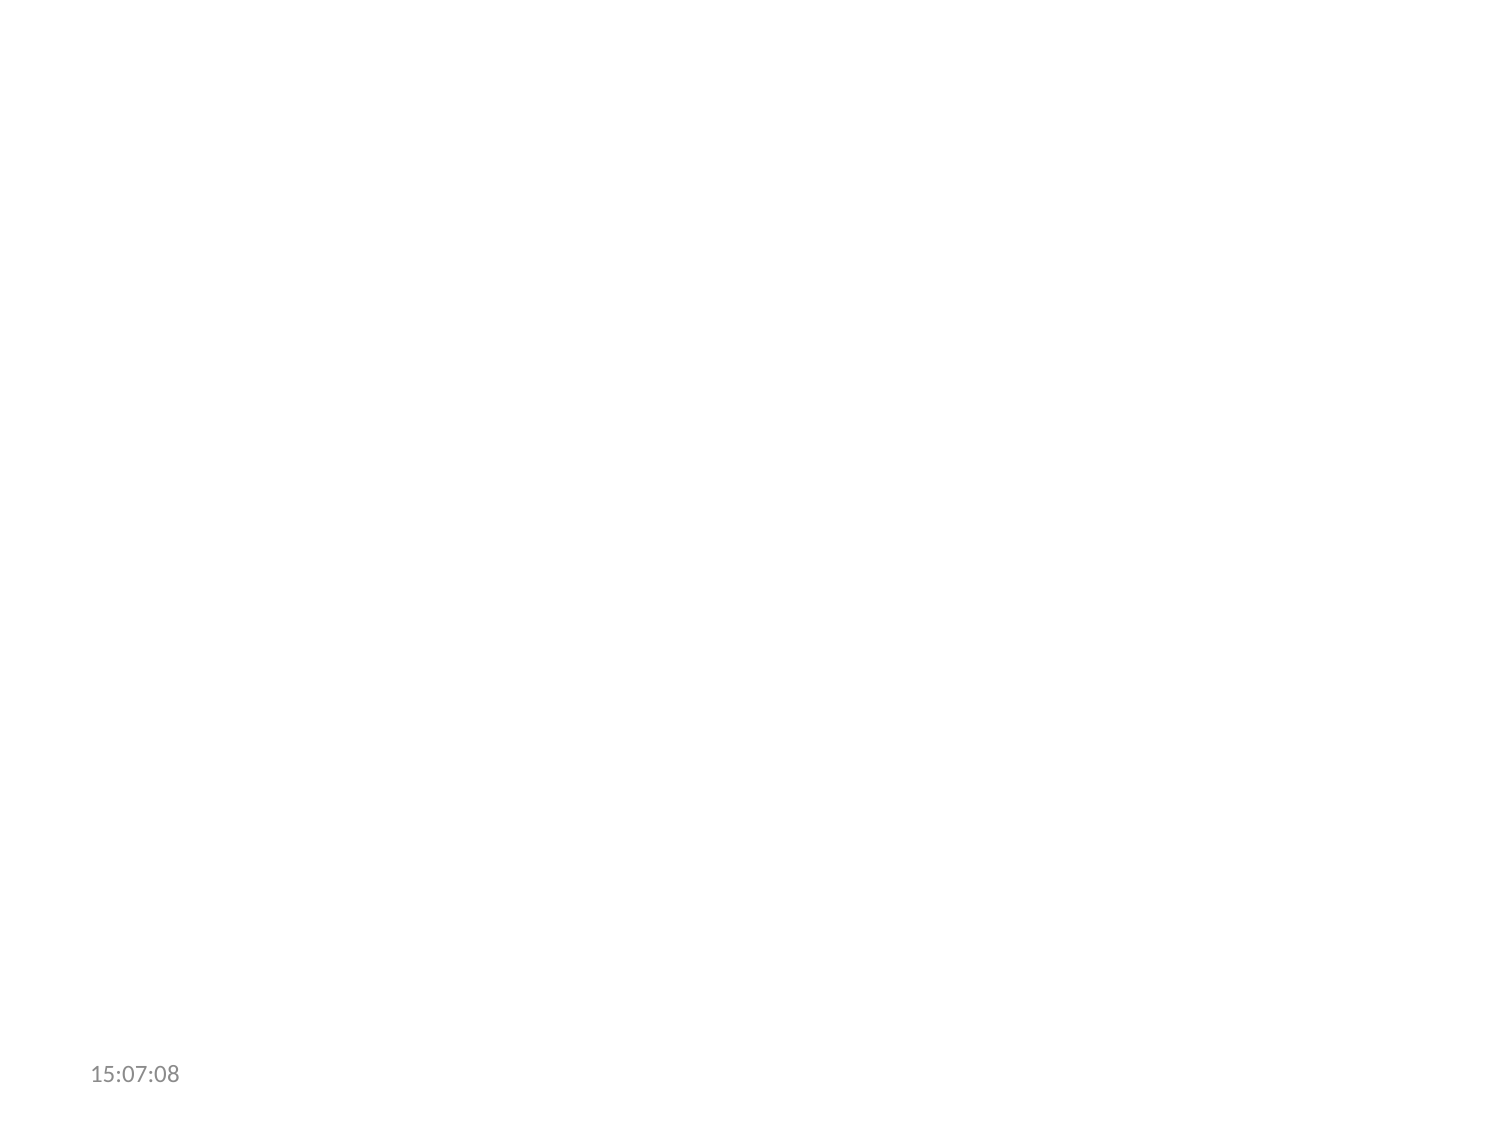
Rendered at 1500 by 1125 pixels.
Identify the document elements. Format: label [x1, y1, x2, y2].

slide_number [75, 1042, 425, 1103]
